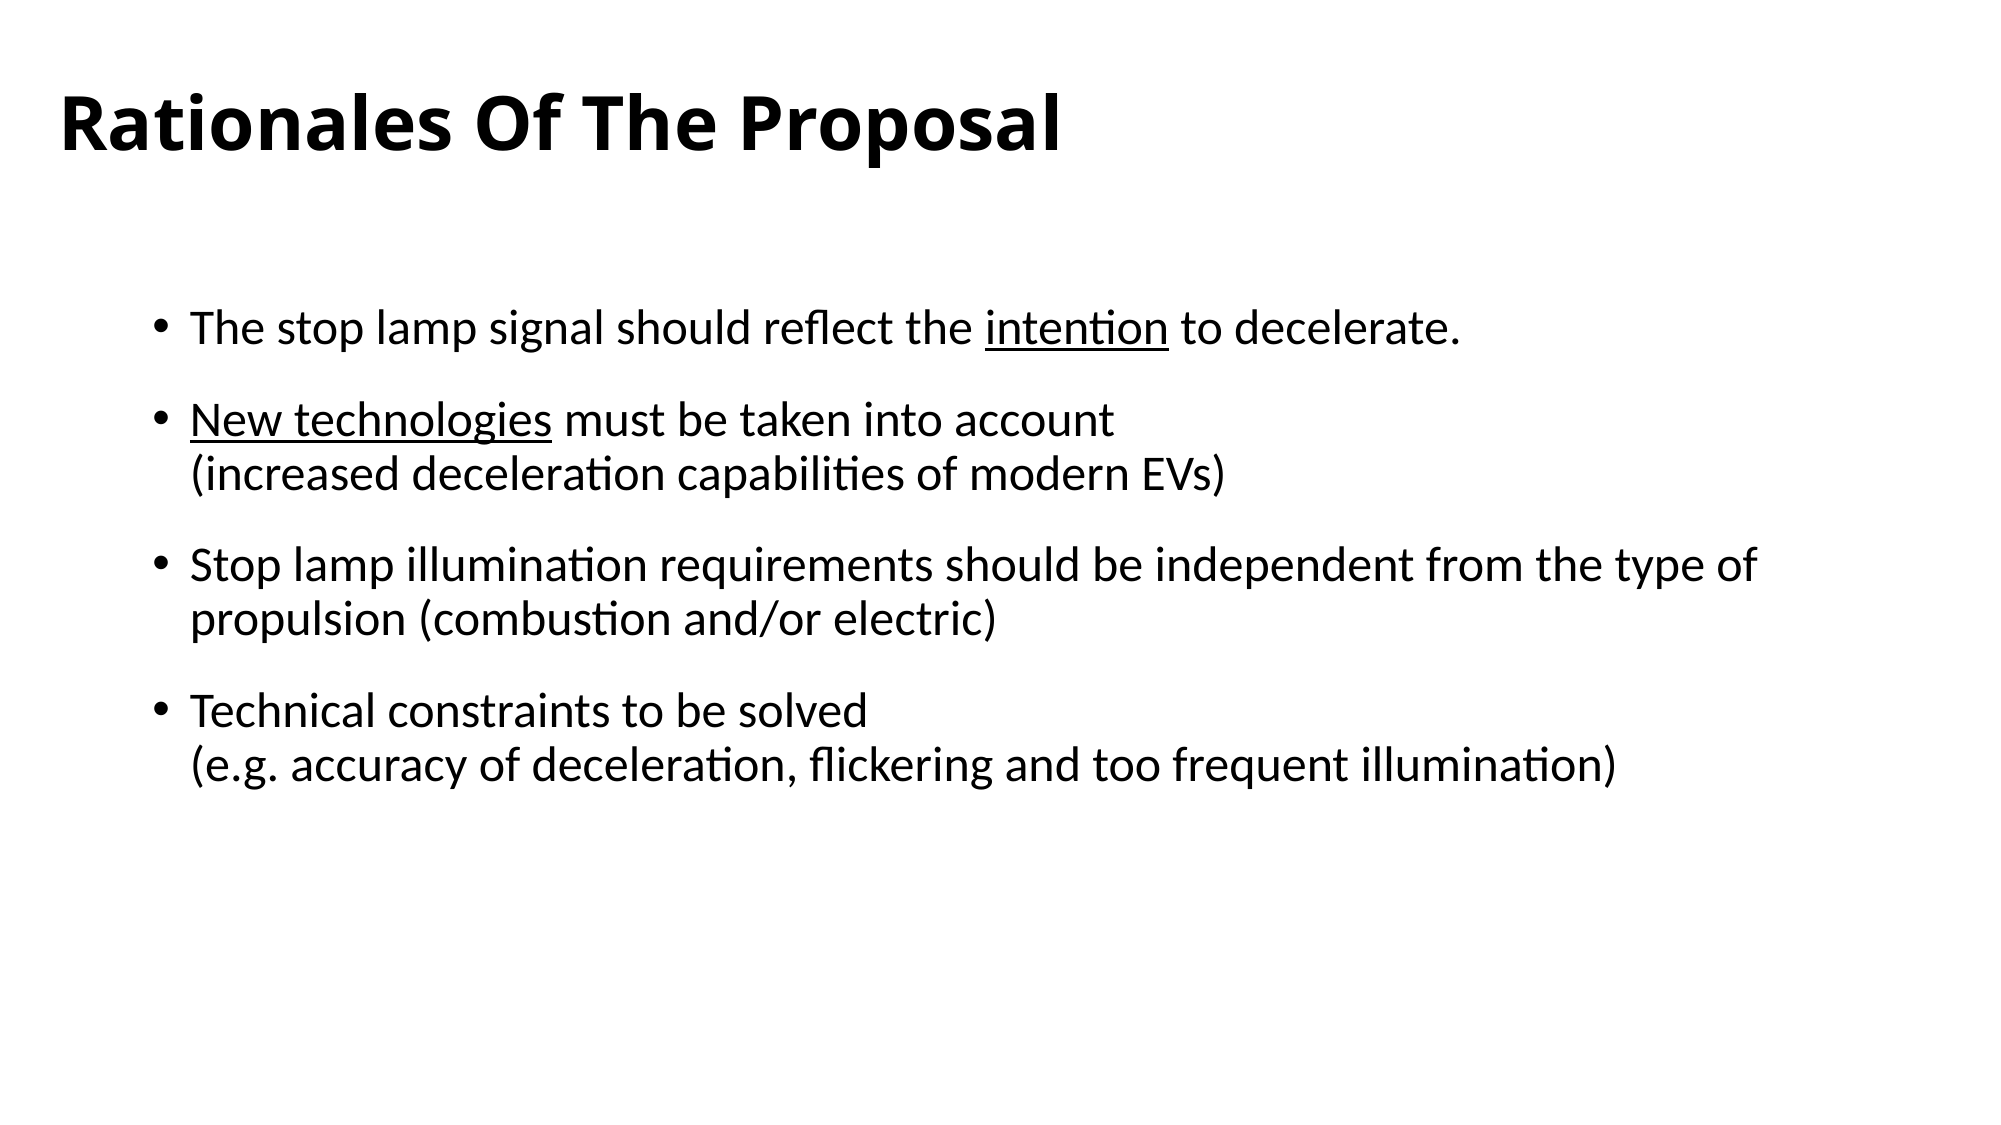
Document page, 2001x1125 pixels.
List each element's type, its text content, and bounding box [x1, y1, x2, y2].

list The stop lamp signal should reflect the intention to decelerate. New technologies must be taken into account (increased deceleration capabilities of modern EVs) Stop lamp illumination requirements should be independent from the type of propulsion (combustion and/or electric) Technical constraints to be solved (e.g. accuracy of deceleration, flickering and too frequent illumination) [137, 294, 1863, 1012]
text_box Rationales Of The Proposal [43, 45, 1896, 207]
